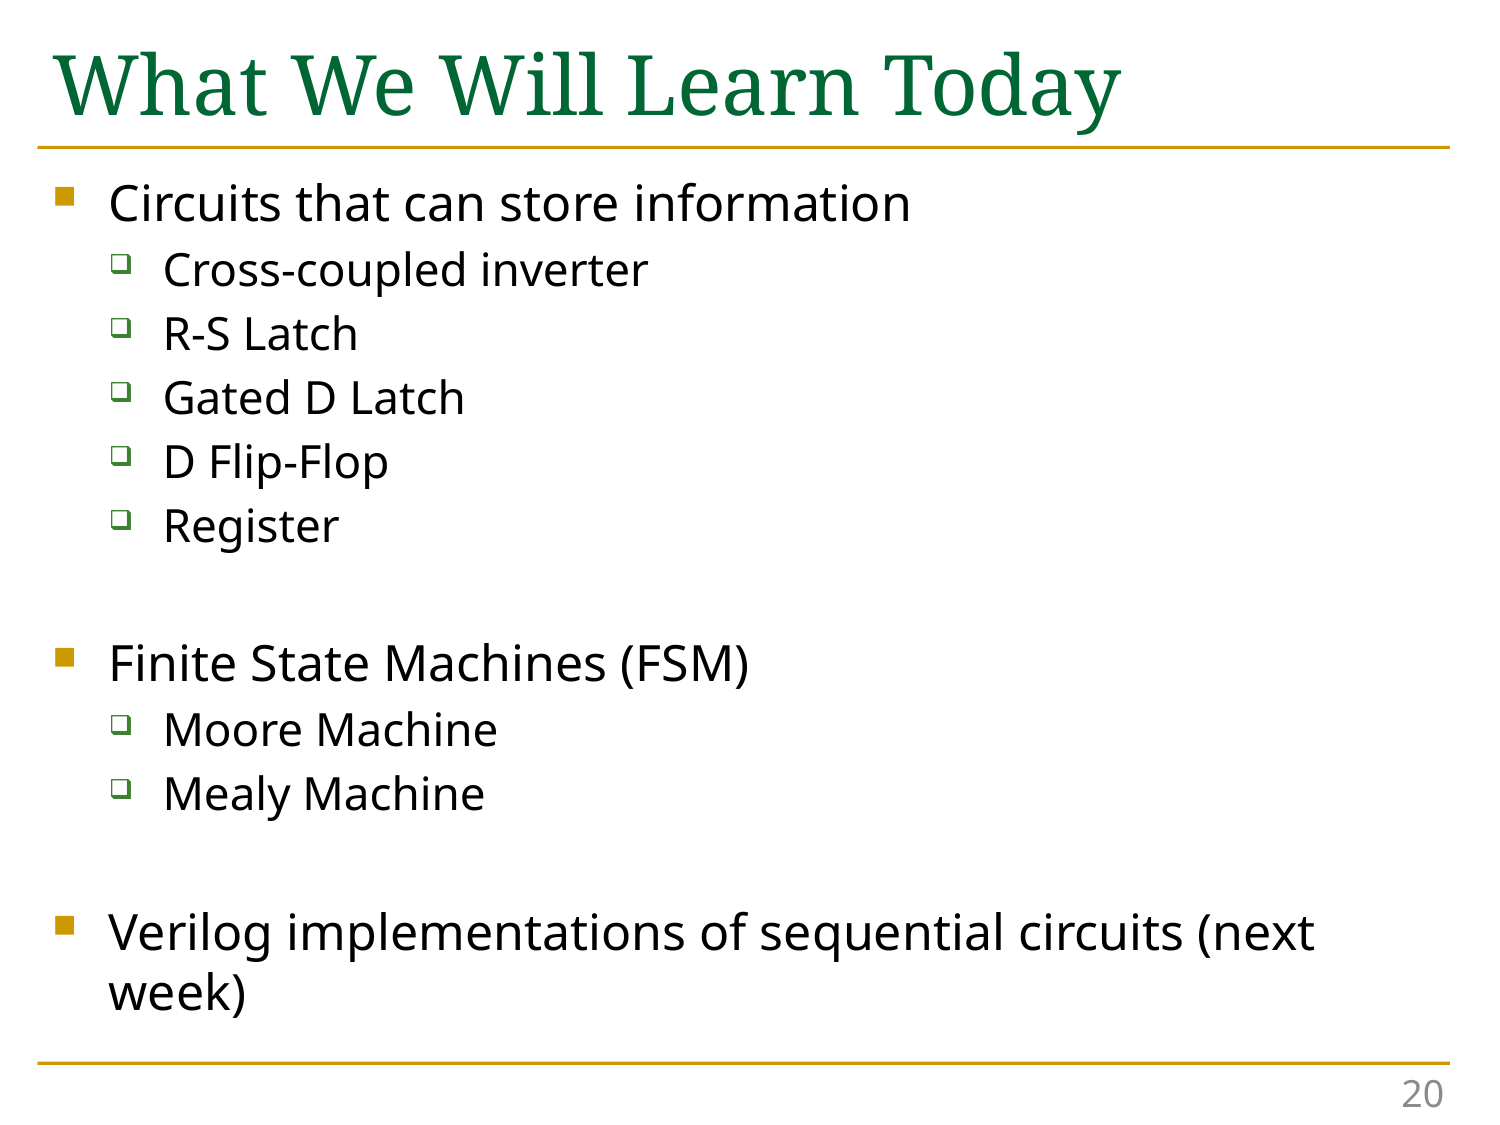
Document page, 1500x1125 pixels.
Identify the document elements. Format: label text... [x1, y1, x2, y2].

title What We Will Learn Today [37, 24, 1450, 163]
list Circuits that can store information Cross-coupled inverter R-S Latch Gated D Latch D Flip-Flop Register Finite State Machines (FSM) Moore Machine Mealy Machine Verilog implementations of sequential circuits (next week) [37, 163, 1450, 1016]
slide_number 20 [1121, 1066, 1460, 1125]
